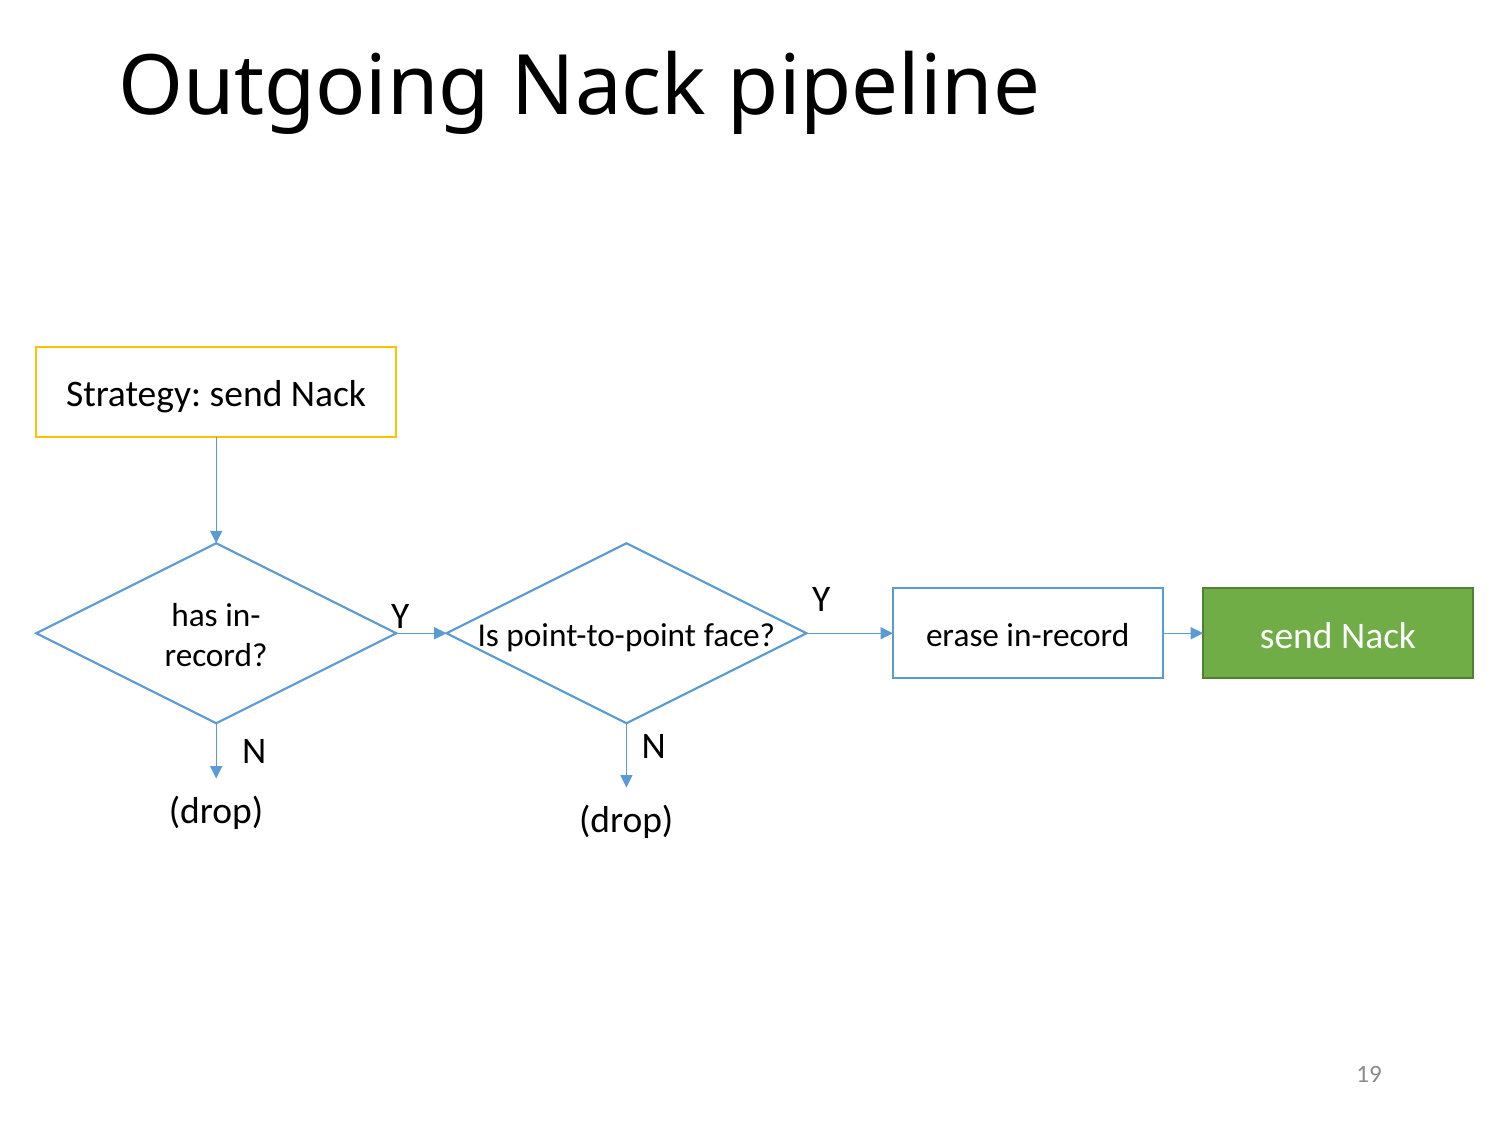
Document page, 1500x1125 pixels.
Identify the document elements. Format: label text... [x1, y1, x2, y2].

text_box N [627, 713, 681, 773]
text_box Y [376, 583, 425, 643]
text_box (drop) [564, 787, 689, 848]
text_box N [227, 718, 282, 779]
slide_number 19 [1059, 1042, 1397, 1103]
text_box Is point-to-point face? [444, 542, 809, 725]
text_box send Nack [1202, 587, 1474, 679]
text_box (drop) [154, 778, 279, 839]
title Outgoing Nack pipeline [103, 2, 1397, 174]
text_box Y [797, 566, 846, 627]
text_box erase in-record [892, 587, 1164, 679]
text_box has in-record? [33, 542, 380, 725]
text_box Strategy: send Nack [35, 346, 397, 438]
